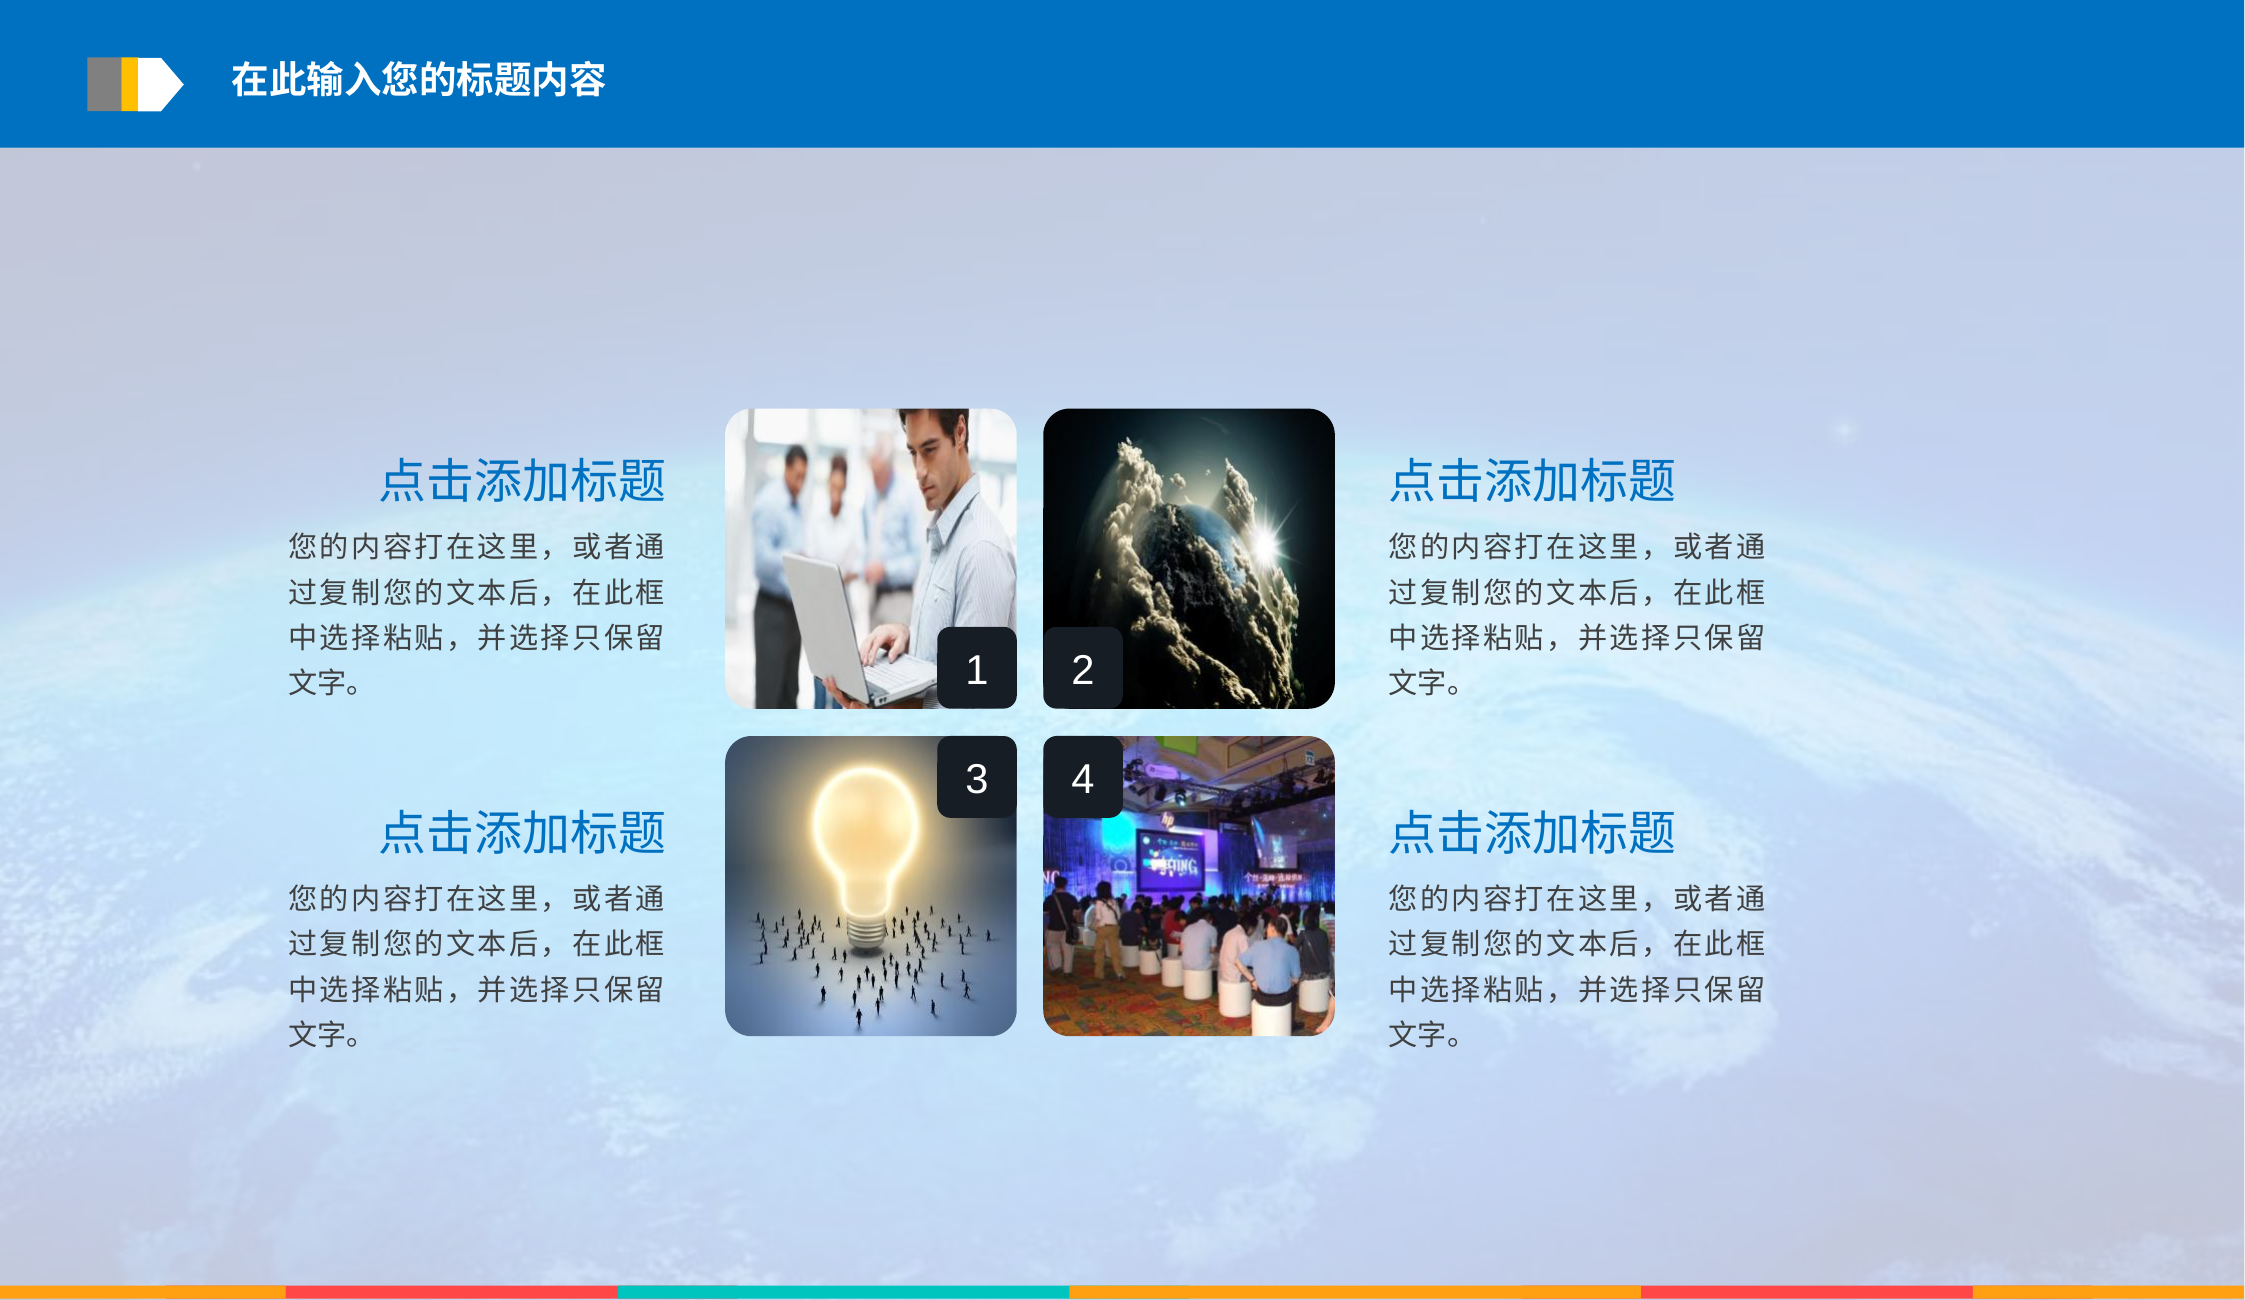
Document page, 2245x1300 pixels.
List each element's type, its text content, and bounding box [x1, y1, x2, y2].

text_box 点击添加标题 [1371, 774, 1698, 861]
text_box 点击添加标题 [361, 422, 688, 509]
text_box 您的内容打在这里，或者通过复制您的文本后，在此框中选择粘贴，并选择只保留文字。 [271, 861, 683, 1061]
text_box 1 [936, 625, 1018, 710]
text_box [287, 1284, 617, 1300]
text_box 点击添加标题 [361, 774, 688, 861]
text_box [1042, 407, 1336, 710]
text_box 在此输入您的标题内容 [219, 49, 998, 108]
text_box 您的内容打在这里，或者通过复制您的文本后，在此框中选择粘贴，并选择只保留文字。 [1371, 509, 1783, 709]
text_box [724, 407, 1018, 710]
text_box 点击添加标题 [1371, 422, 1698, 509]
text_box [724, 734, 1018, 1038]
text_box [0, 0, 2245, 149]
text_box 2 [1042, 625, 1124, 710]
text_box 您的内容打在这里，或者通过复制您的文本后，在此框中选择粘贴，并选择只保留文字。 [271, 509, 683, 709]
text_box 3 [936, 734, 1018, 819]
text_box 您的内容打在这里，或者通过复制您的文本后，在此框中选择粘贴，并选择只保留文字。 [1371, 861, 1783, 1061]
text_box [1972, 1284, 2245, 1300]
text_box 4 [1042, 734, 1124, 819]
text_box [1642, 1284, 1972, 1300]
text_box [1042, 734, 1336, 1038]
text_box [1068, 1284, 1642, 1300]
text_box [617, 1284, 1068, 1300]
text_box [87, 57, 184, 112]
text_box [0, 1284, 287, 1300]
